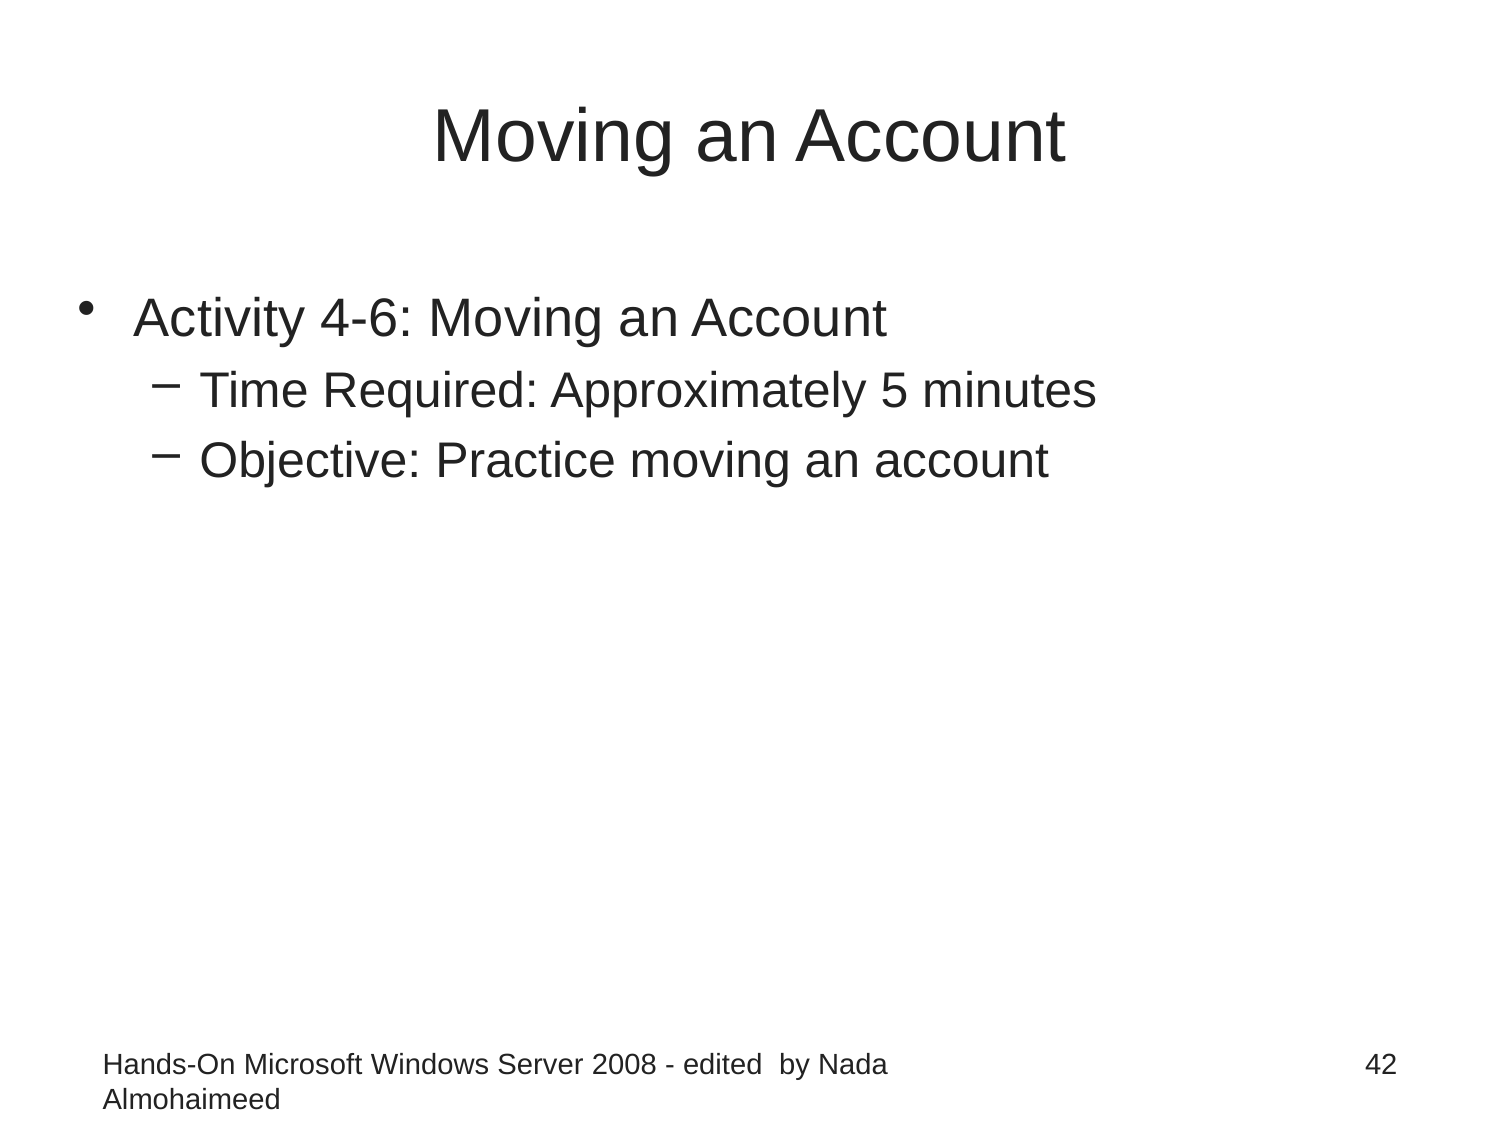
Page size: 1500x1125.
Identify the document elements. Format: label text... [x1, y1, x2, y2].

slide_number 42 [1074, 1037, 1413, 1101]
footer Hands-On Microsoft Windows Server 2008 - edited by Nada Almohaimeed [87, 1037, 1051, 1101]
title Moving an Account [87, 37, 1413, 226]
list Activity 4-6: Moving an Account Time Required: Approximately 5 minutes Objective: Practice moving an account [62, 274, 1426, 1026]
